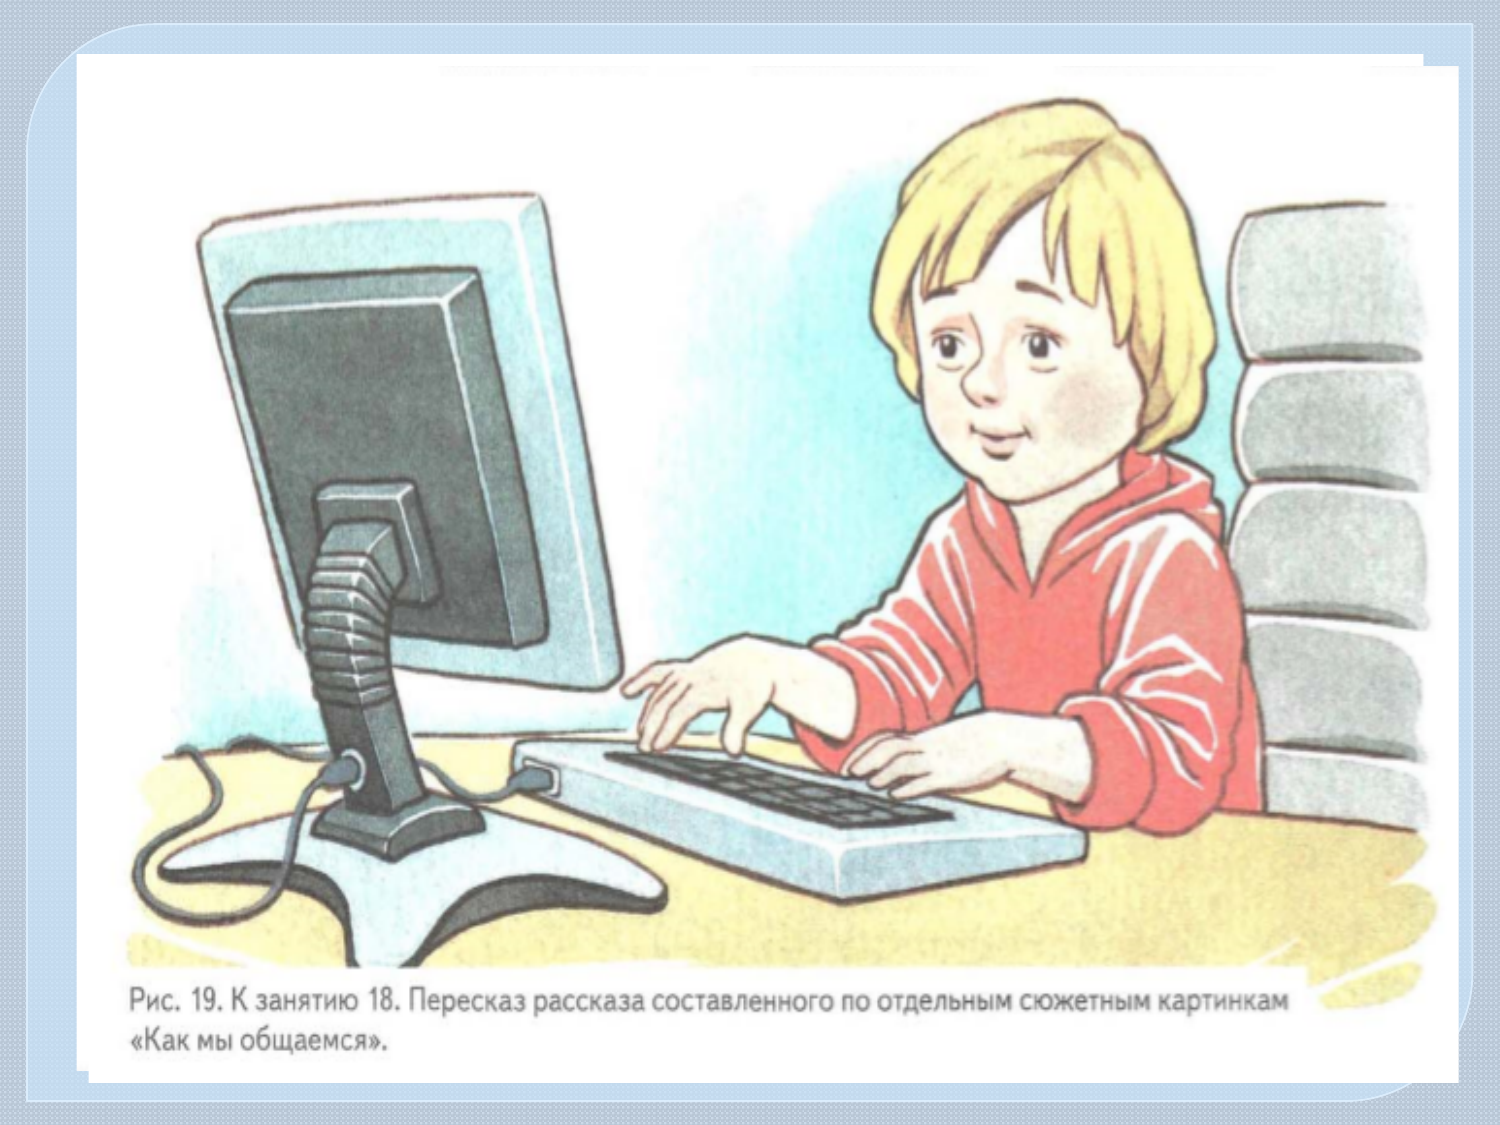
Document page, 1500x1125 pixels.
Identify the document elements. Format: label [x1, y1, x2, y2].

picture [76, 54, 1459, 1083]
